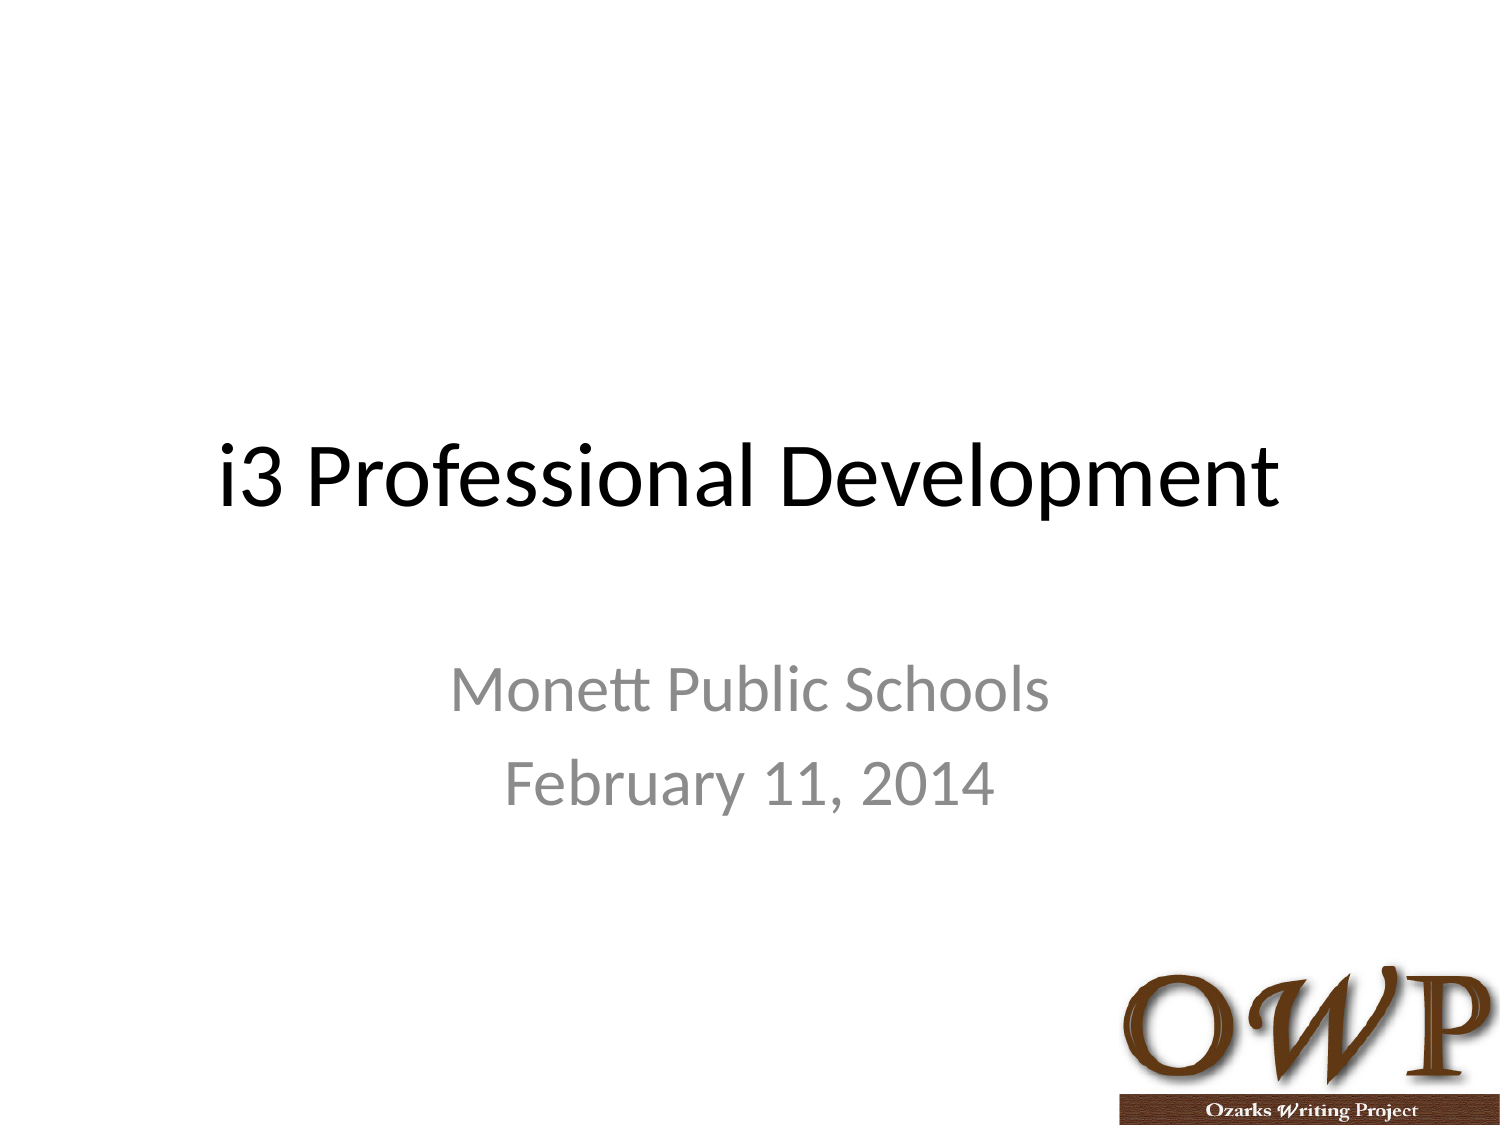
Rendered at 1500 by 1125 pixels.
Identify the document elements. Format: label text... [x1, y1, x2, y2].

subtitle Monett Public Schools February 11, 2014 [224, 637, 1276, 926]
picture [1119, 957, 1500, 1125]
title i3 Professional Development [112, 349, 1388, 591]
